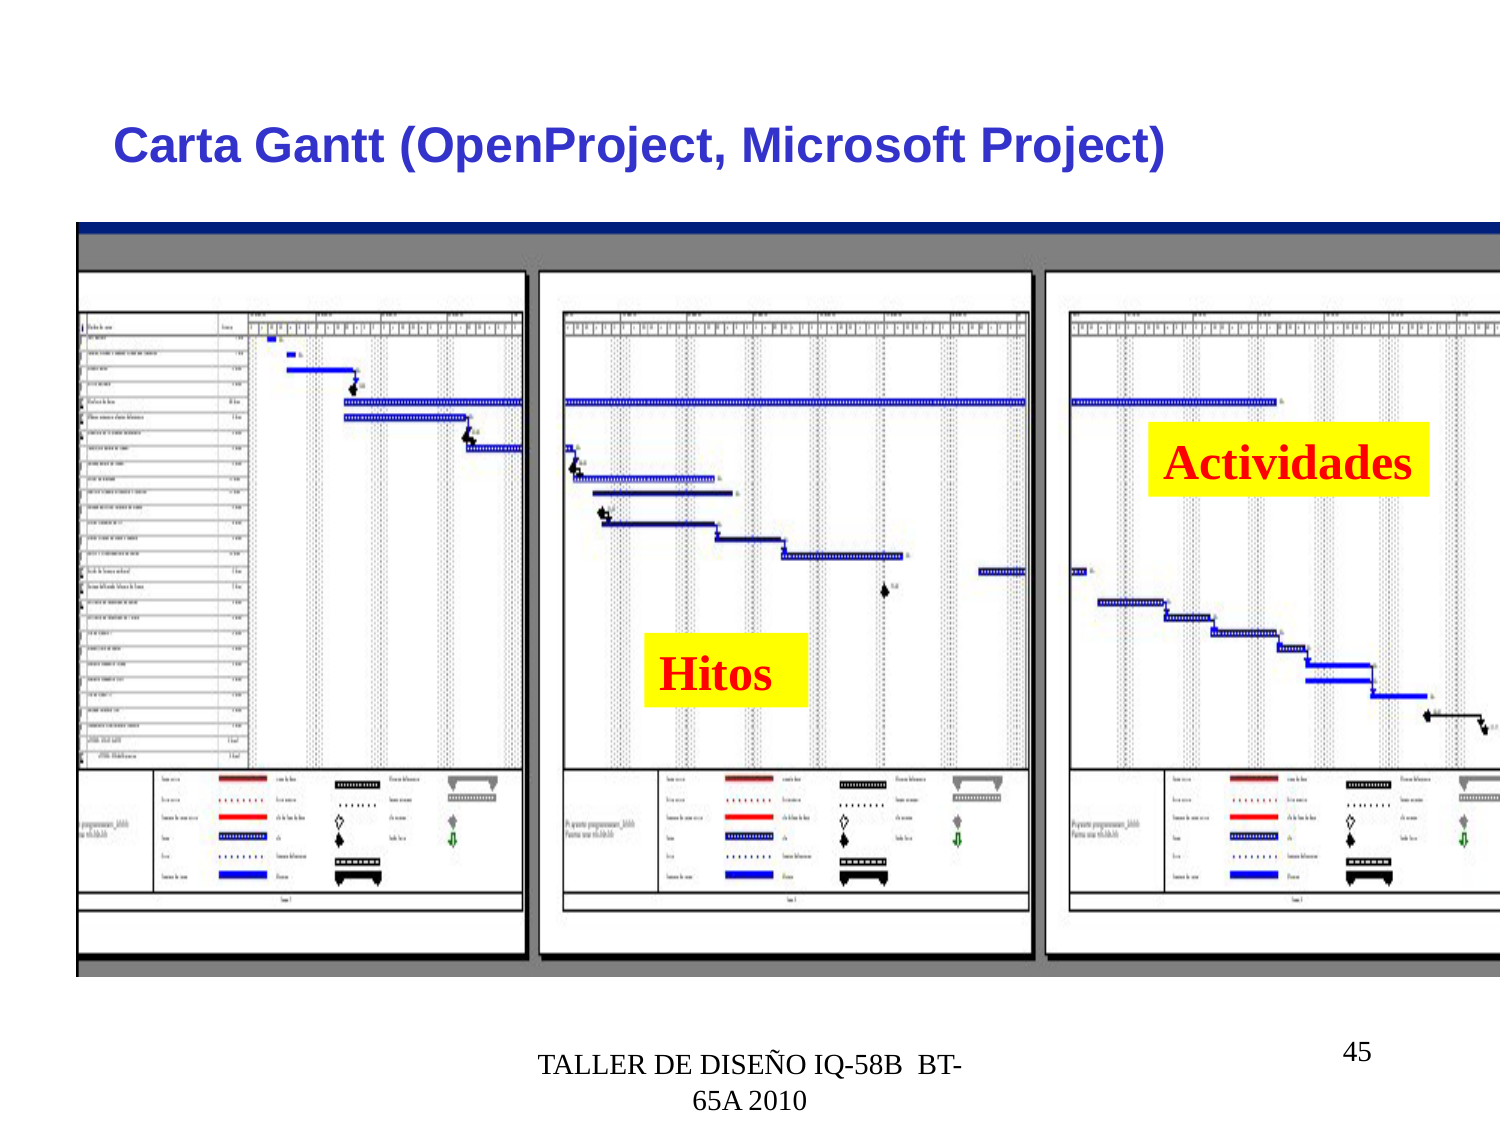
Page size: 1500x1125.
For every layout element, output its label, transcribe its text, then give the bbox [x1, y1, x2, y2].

text_box Carta Gantt (OpenProject, Microsoft Project) [98, 105, 1183, 220]
picture [75, 222, 1500, 977]
slide_number 45 [1074, 1024, 1388, 1101]
footer TALLER DE DISEÑO IQ-58B BT-65A 2010 [512, 1038, 988, 1114]
